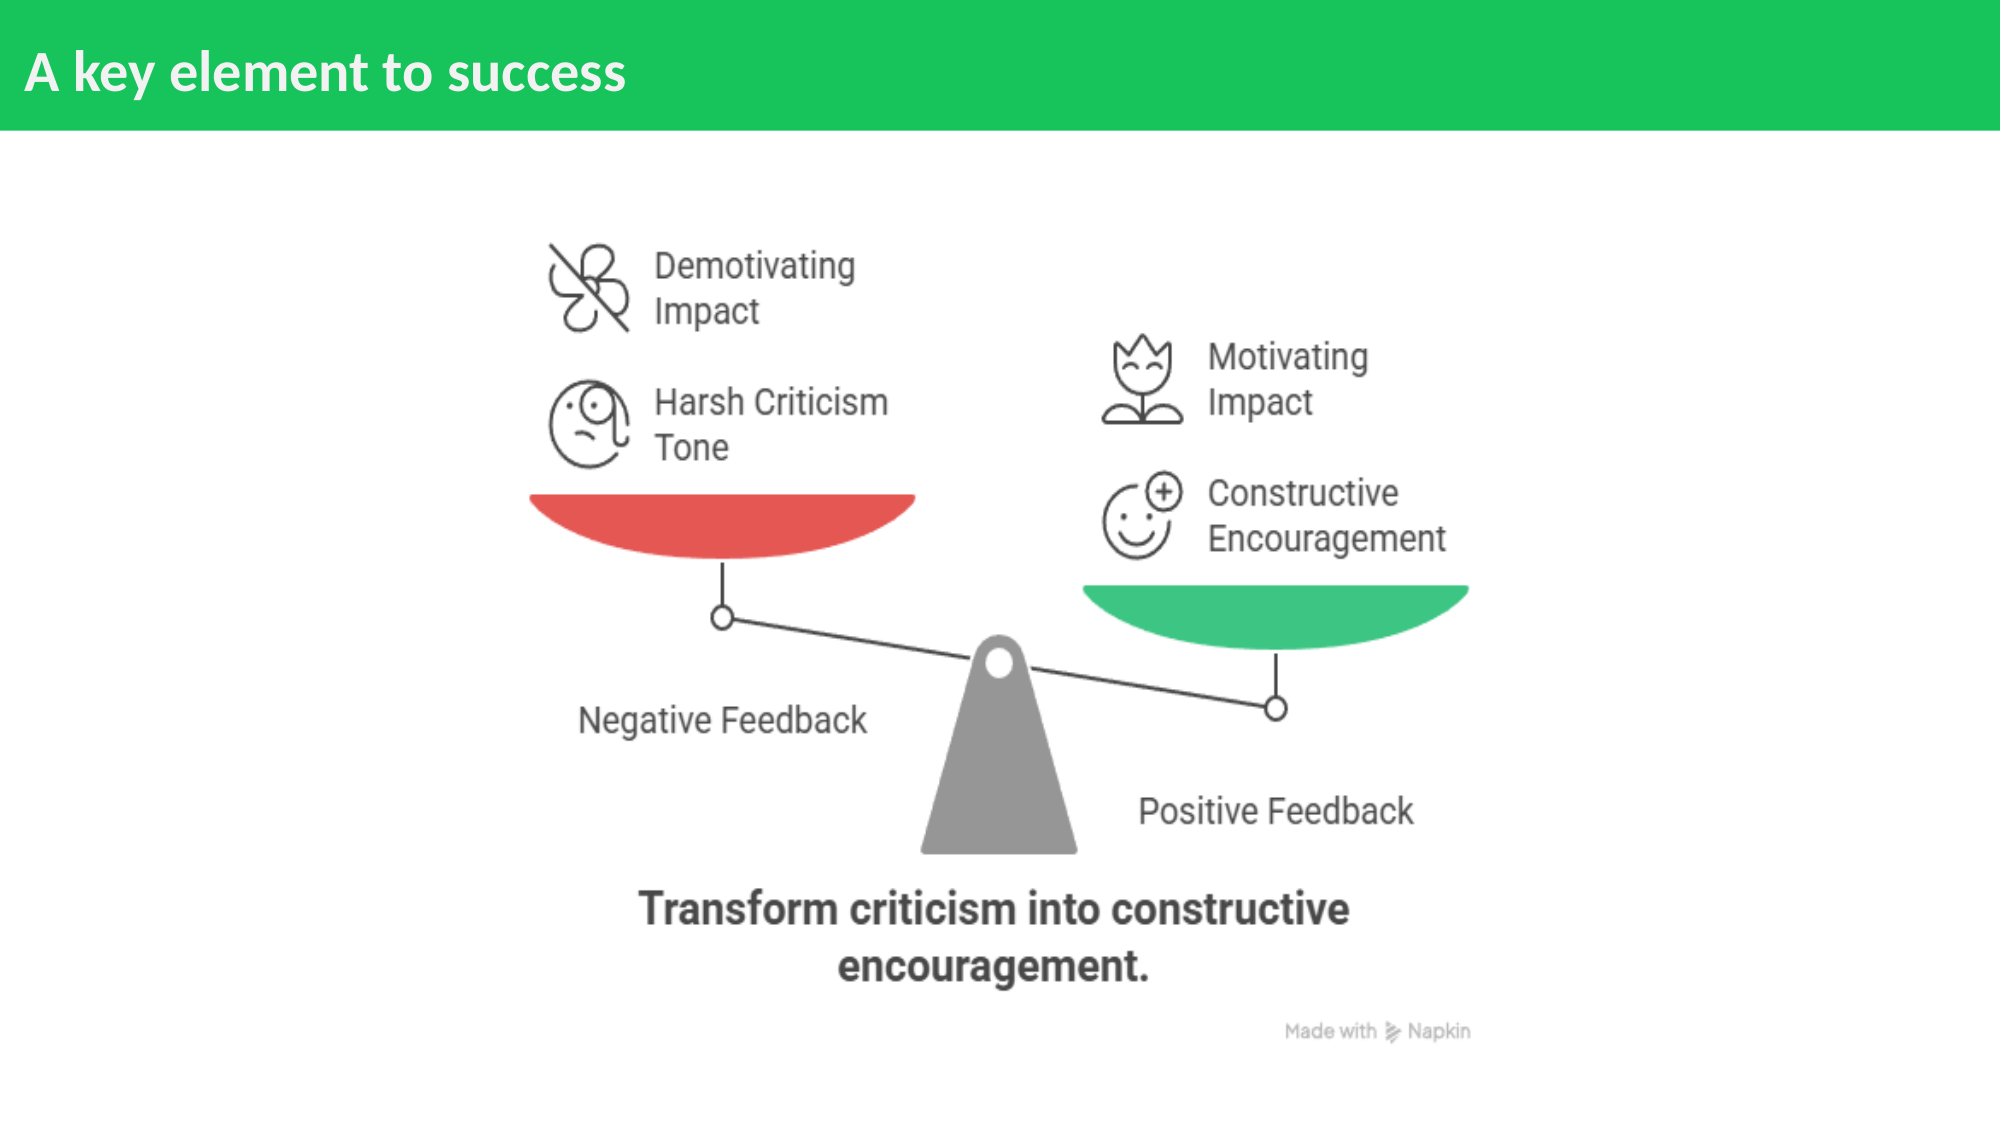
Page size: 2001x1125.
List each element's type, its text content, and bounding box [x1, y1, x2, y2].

title A key element to success [16, 13, 1976, 131]
picture [487, 152, 1513, 1084]
